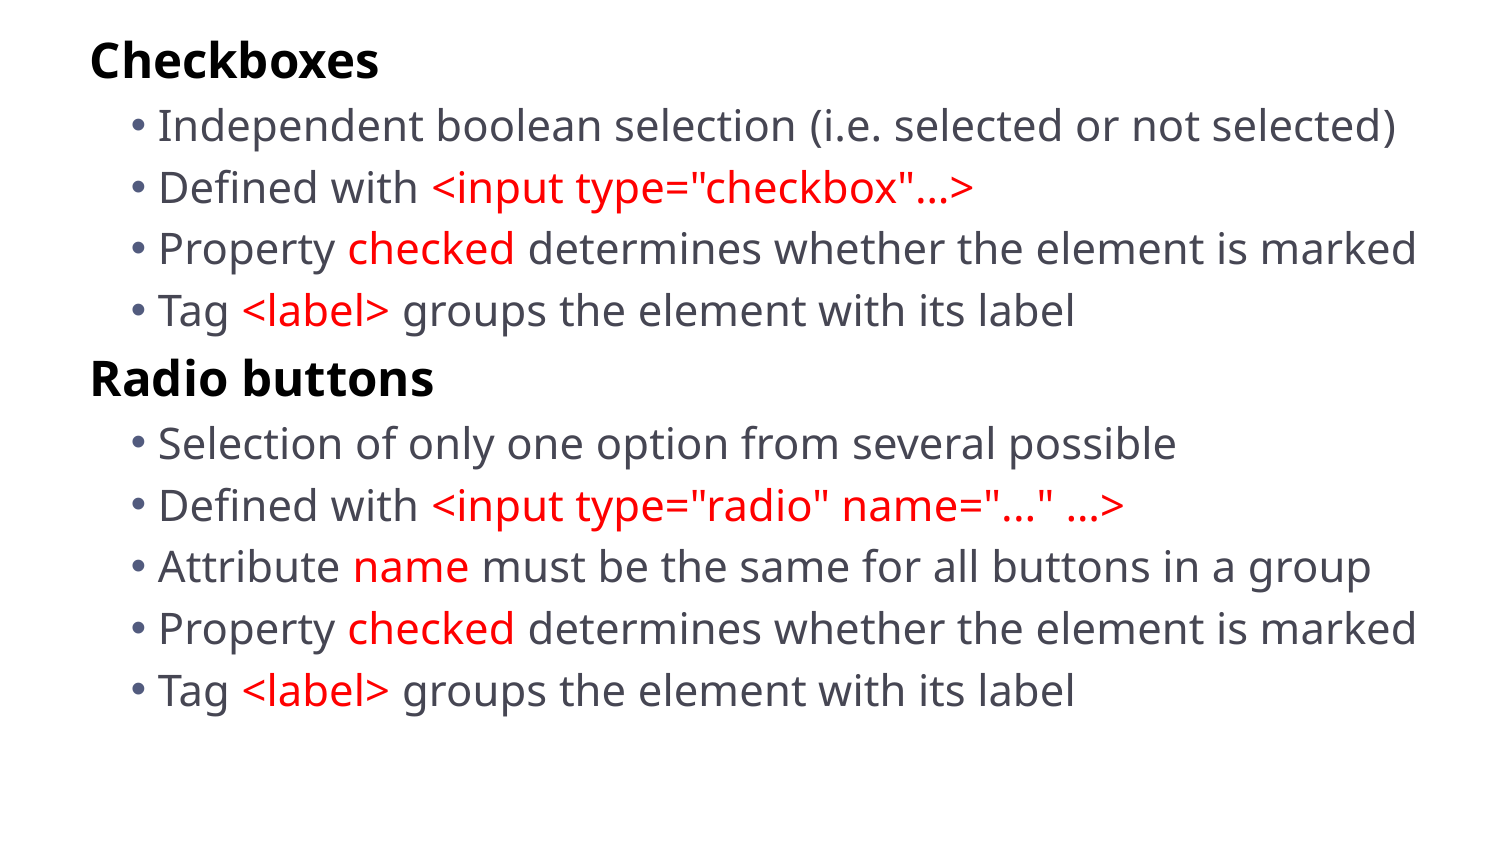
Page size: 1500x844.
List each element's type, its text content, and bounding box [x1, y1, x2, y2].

list Checkboxes Independent boolean selection (i.e. selected or not selected) Defined with <input type="checkbox"…> Property checked determines whether the element is marked Tag <label> groups the element with its label Radio buttons Selection of only one option from several possible Defined with <input type="radio" name="..." …> Attribute name must be the same for all buttons in a group Property checked determines whether the element is marked Tag <label> groups the element with its label [75, 21, 1475, 835]
